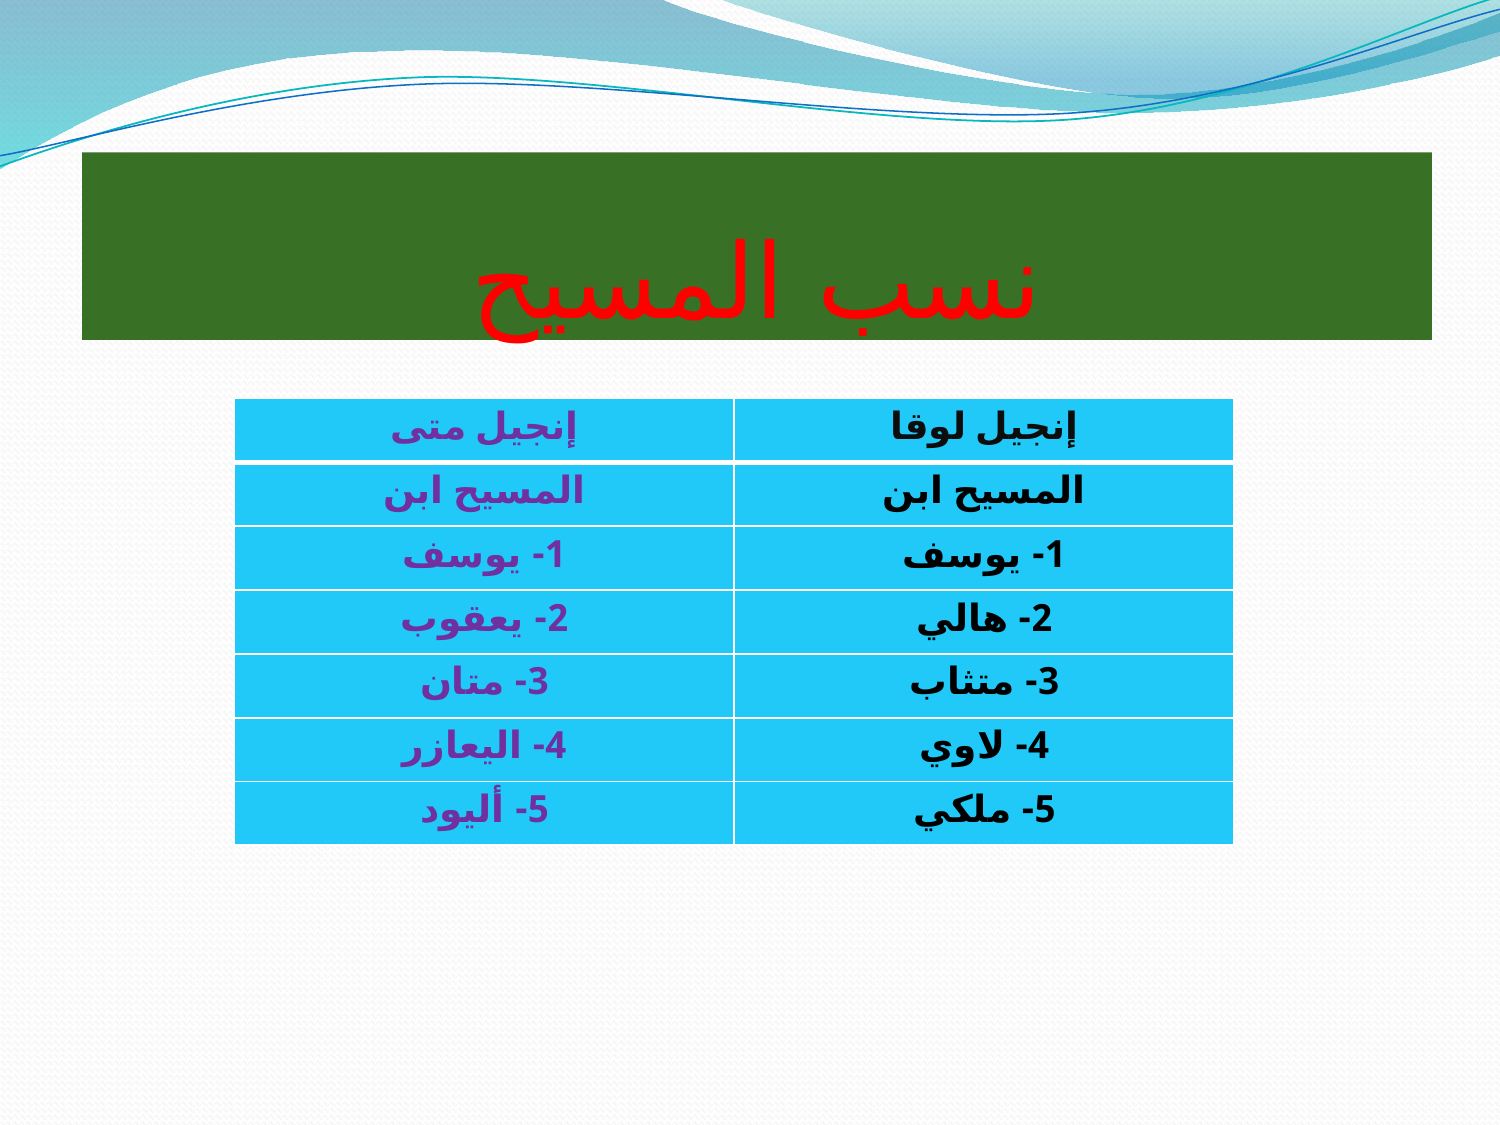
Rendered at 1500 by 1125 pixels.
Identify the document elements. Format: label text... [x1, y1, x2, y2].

table_cell 4- اليعازر [235, 719, 733, 781]
table_cell 3- متان [235, 655, 733, 717]
table_cell المسيح ابن [235, 465, 733, 525]
title نسب المسيح [82, 152, 1432, 340]
table_cell 3- متثاب [735, 655, 1233, 717]
table_cell 1- يوسف [735, 527, 1233, 589]
table_cell 5- ملكي [735, 782, 1233, 844]
table_cell 5- أليود [235, 782, 733, 844]
table_cell 1- يوسف [235, 527, 733, 589]
table_cell 2- يعقوب [235, 591, 733, 653]
table_header إنجيل لوقا [735, 399, 1233, 460]
table_cell 2- هالي [735, 591, 1233, 653]
table_header إنجيل متى [235, 399, 733, 460]
table_cell 4- لاوي [735, 719, 1233, 781]
table_cell المسيح ابن [735, 465, 1233, 525]
